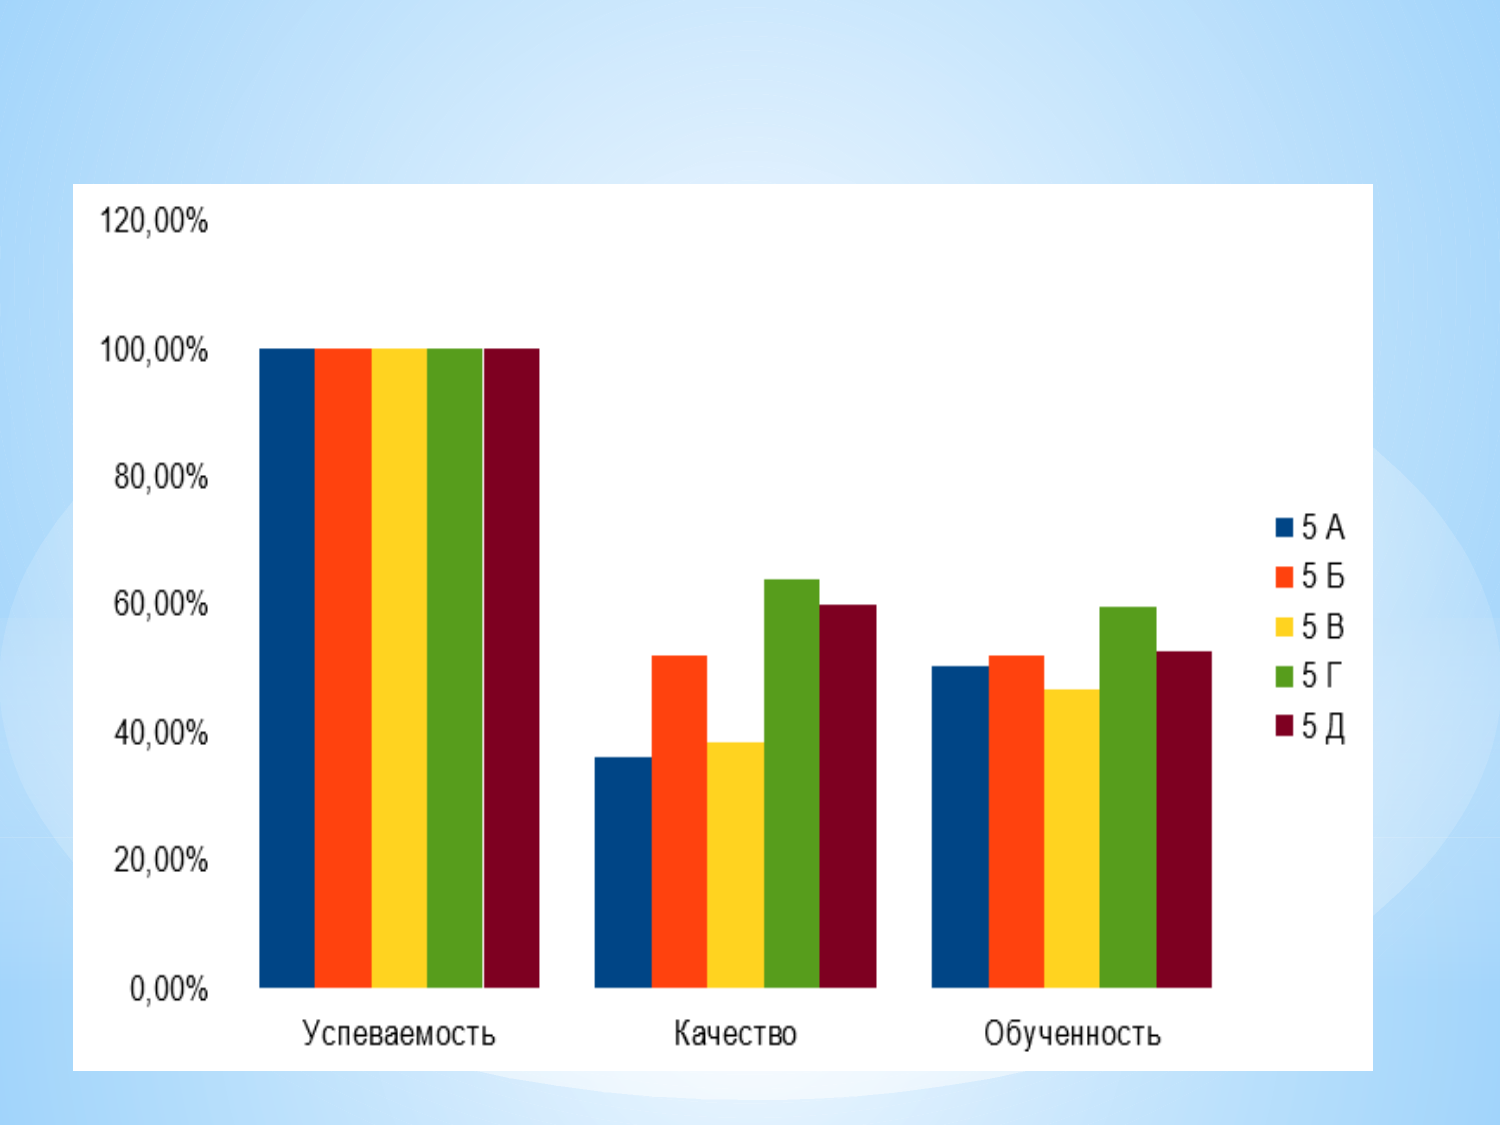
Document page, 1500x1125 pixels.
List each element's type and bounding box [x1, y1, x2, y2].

picture [72, 184, 1373, 1071]
